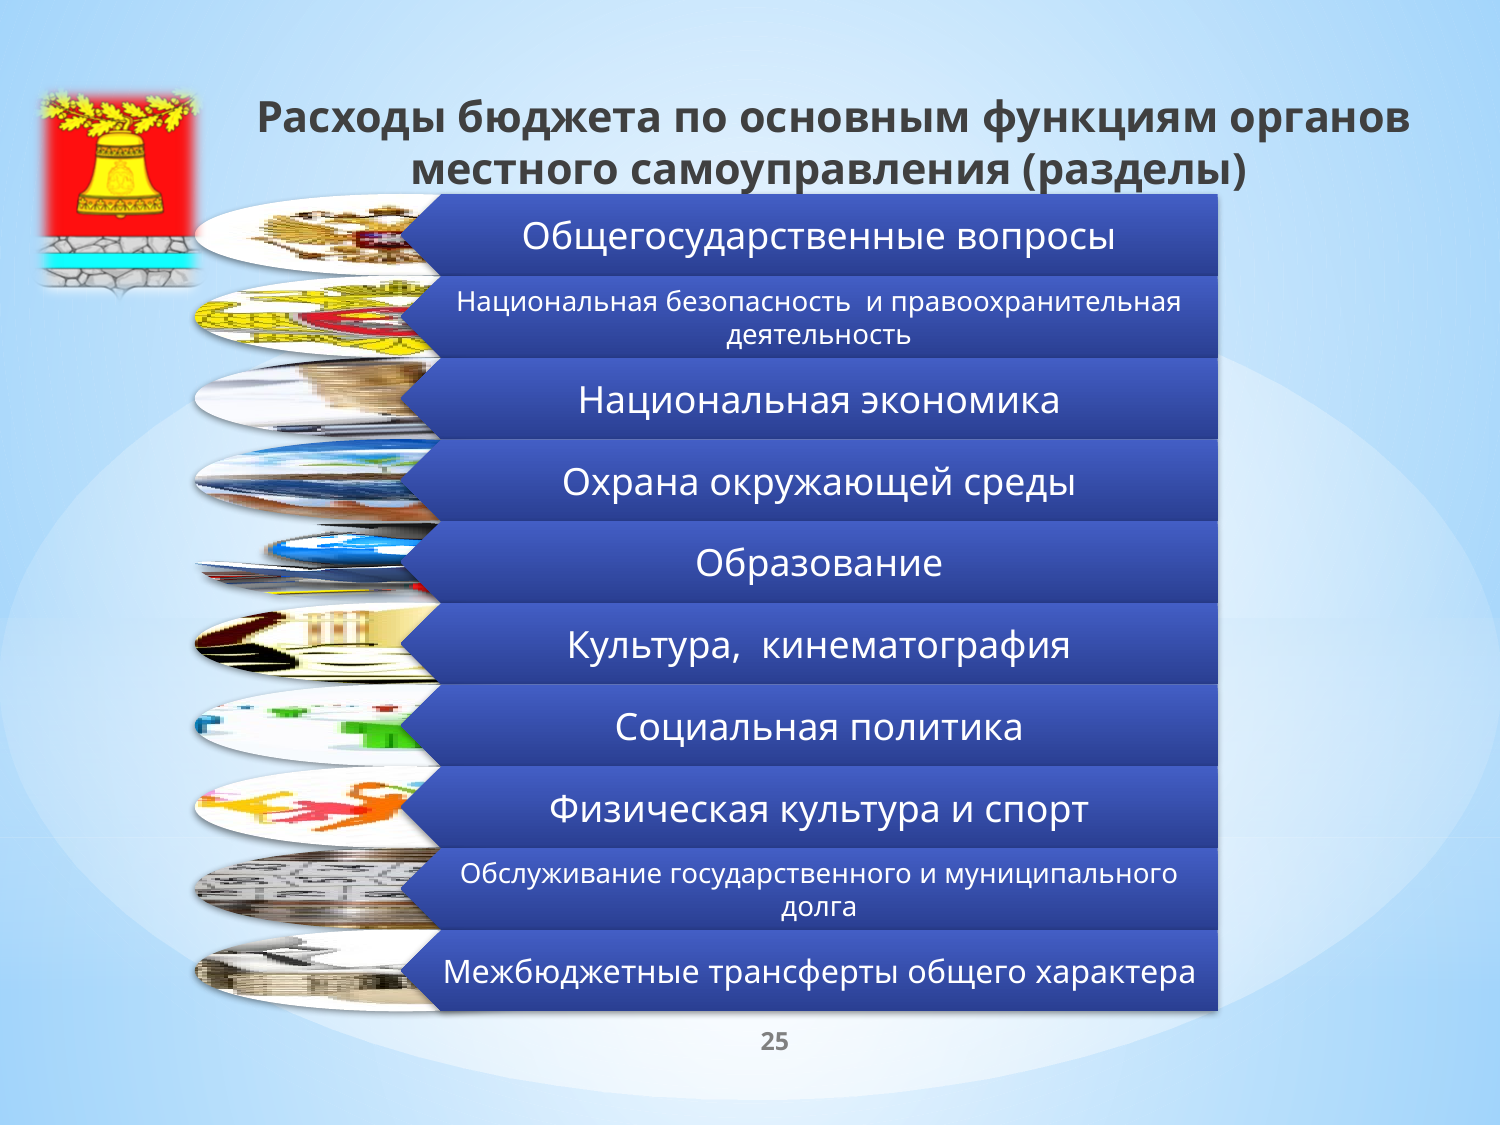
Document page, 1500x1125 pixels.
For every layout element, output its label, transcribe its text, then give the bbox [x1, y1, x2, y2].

slide_number 25 [624, 1021, 925, 1073]
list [194, 193, 1424, 1012]
list Расходы бюджета по основным функциям органов местного самоуправления (разделы) [211, 82, 1450, 201]
picture [29, 81, 210, 307]
